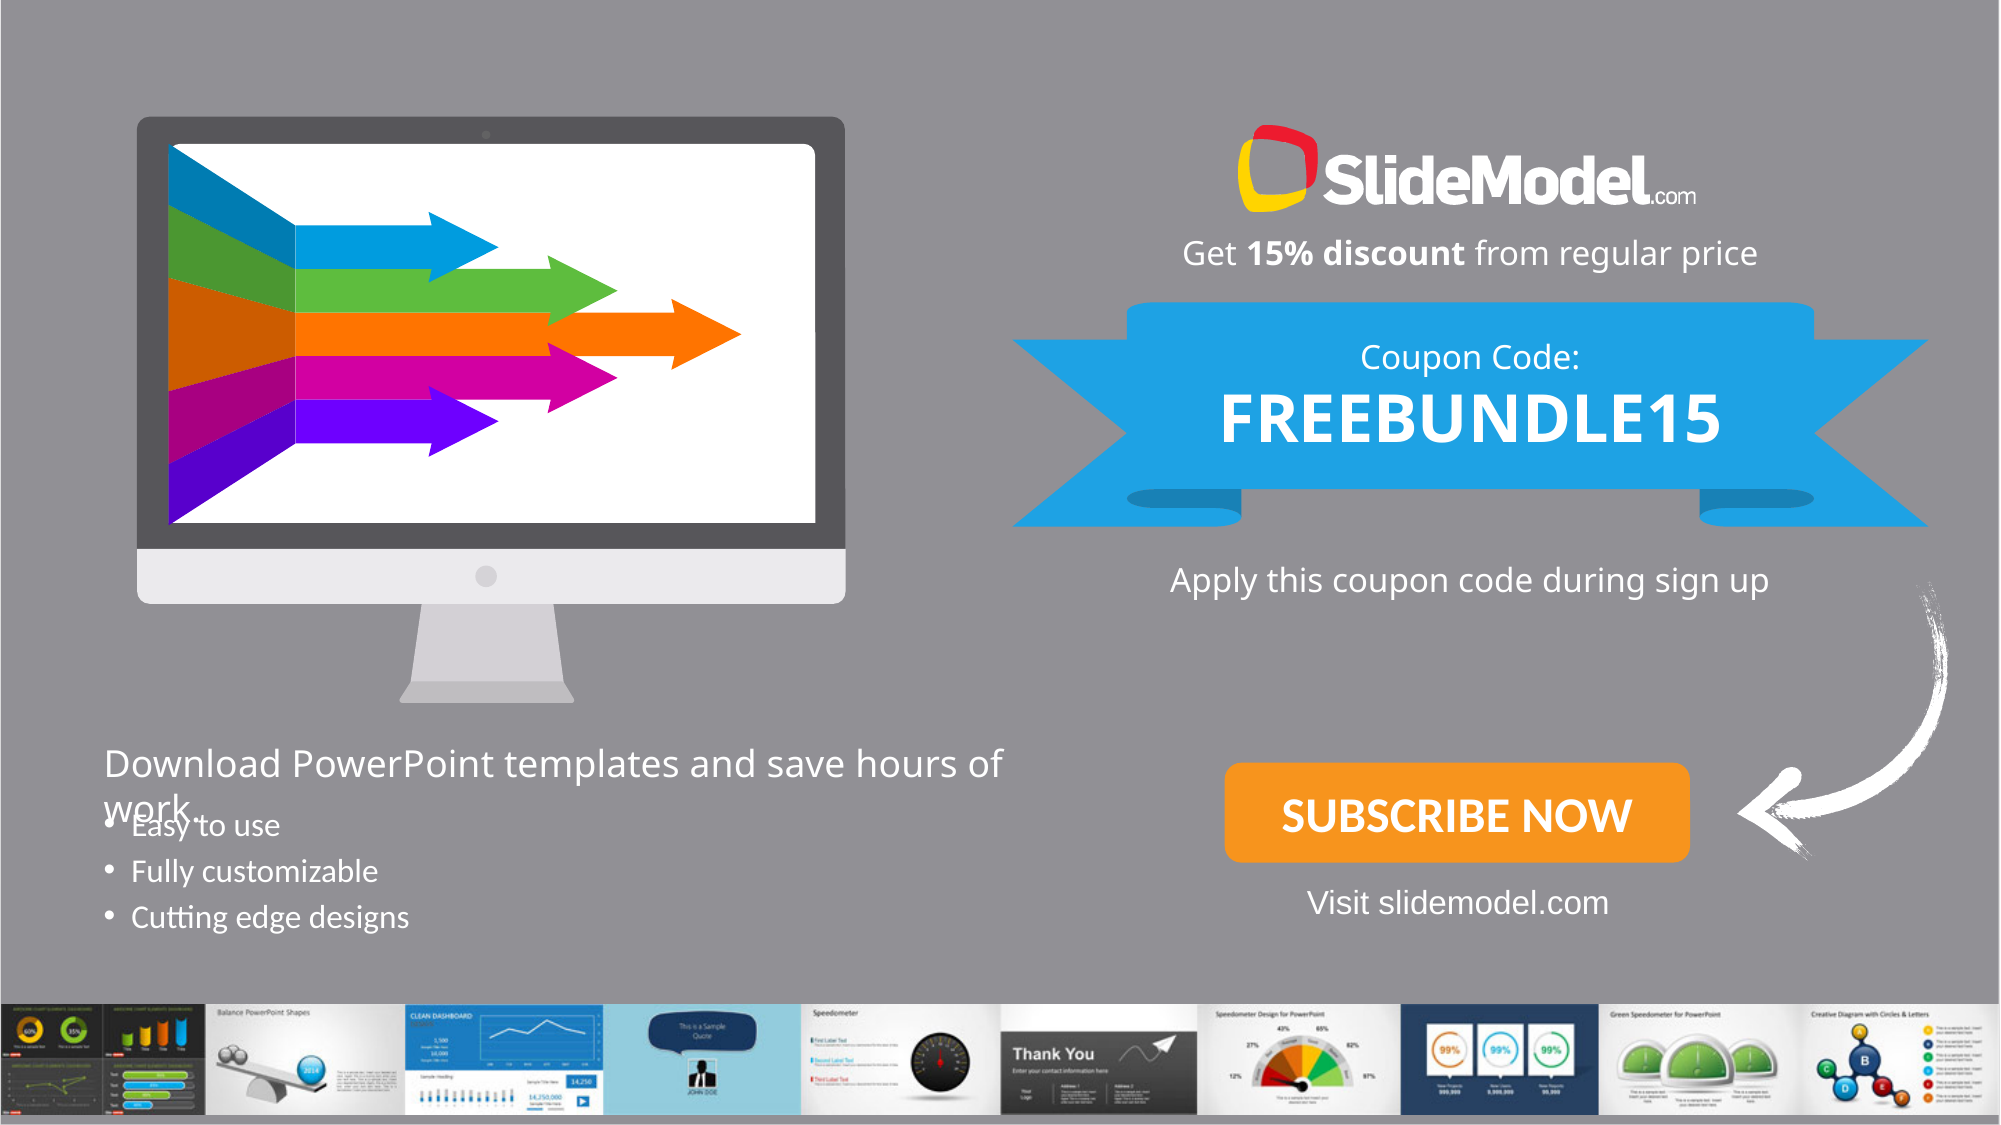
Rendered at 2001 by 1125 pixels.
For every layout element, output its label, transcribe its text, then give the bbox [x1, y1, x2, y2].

text_box Coupon Code: FREEBUNDLE15 [1173, 328, 1768, 464]
text_box Get 15% discount from regular price [1058, 225, 1883, 280]
text_box [1928, 587, 1937, 601]
picture [1237, 125, 1696, 212]
text_box [1012, 302, 1929, 527]
text_box Download PowerPoint templates and save hours of work. [88, 732, 1059, 838]
picture [1, 1004, 1999, 1115]
text_box Visit slidemodel.com [1249, 875, 1668, 927]
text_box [168, 143, 742, 526]
text_box [1736, 594, 1949, 861]
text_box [136, 116, 846, 704]
text_box [0, 0, 2000, 1125]
text_box Easy to use Fully customizable Cutting edge designs [88, 838, 863, 943]
text_box SUBSCRIBE NOW [1223, 761, 1692, 864]
text_box Apply this coupon code during sign up [1129, 551, 1811, 607]
